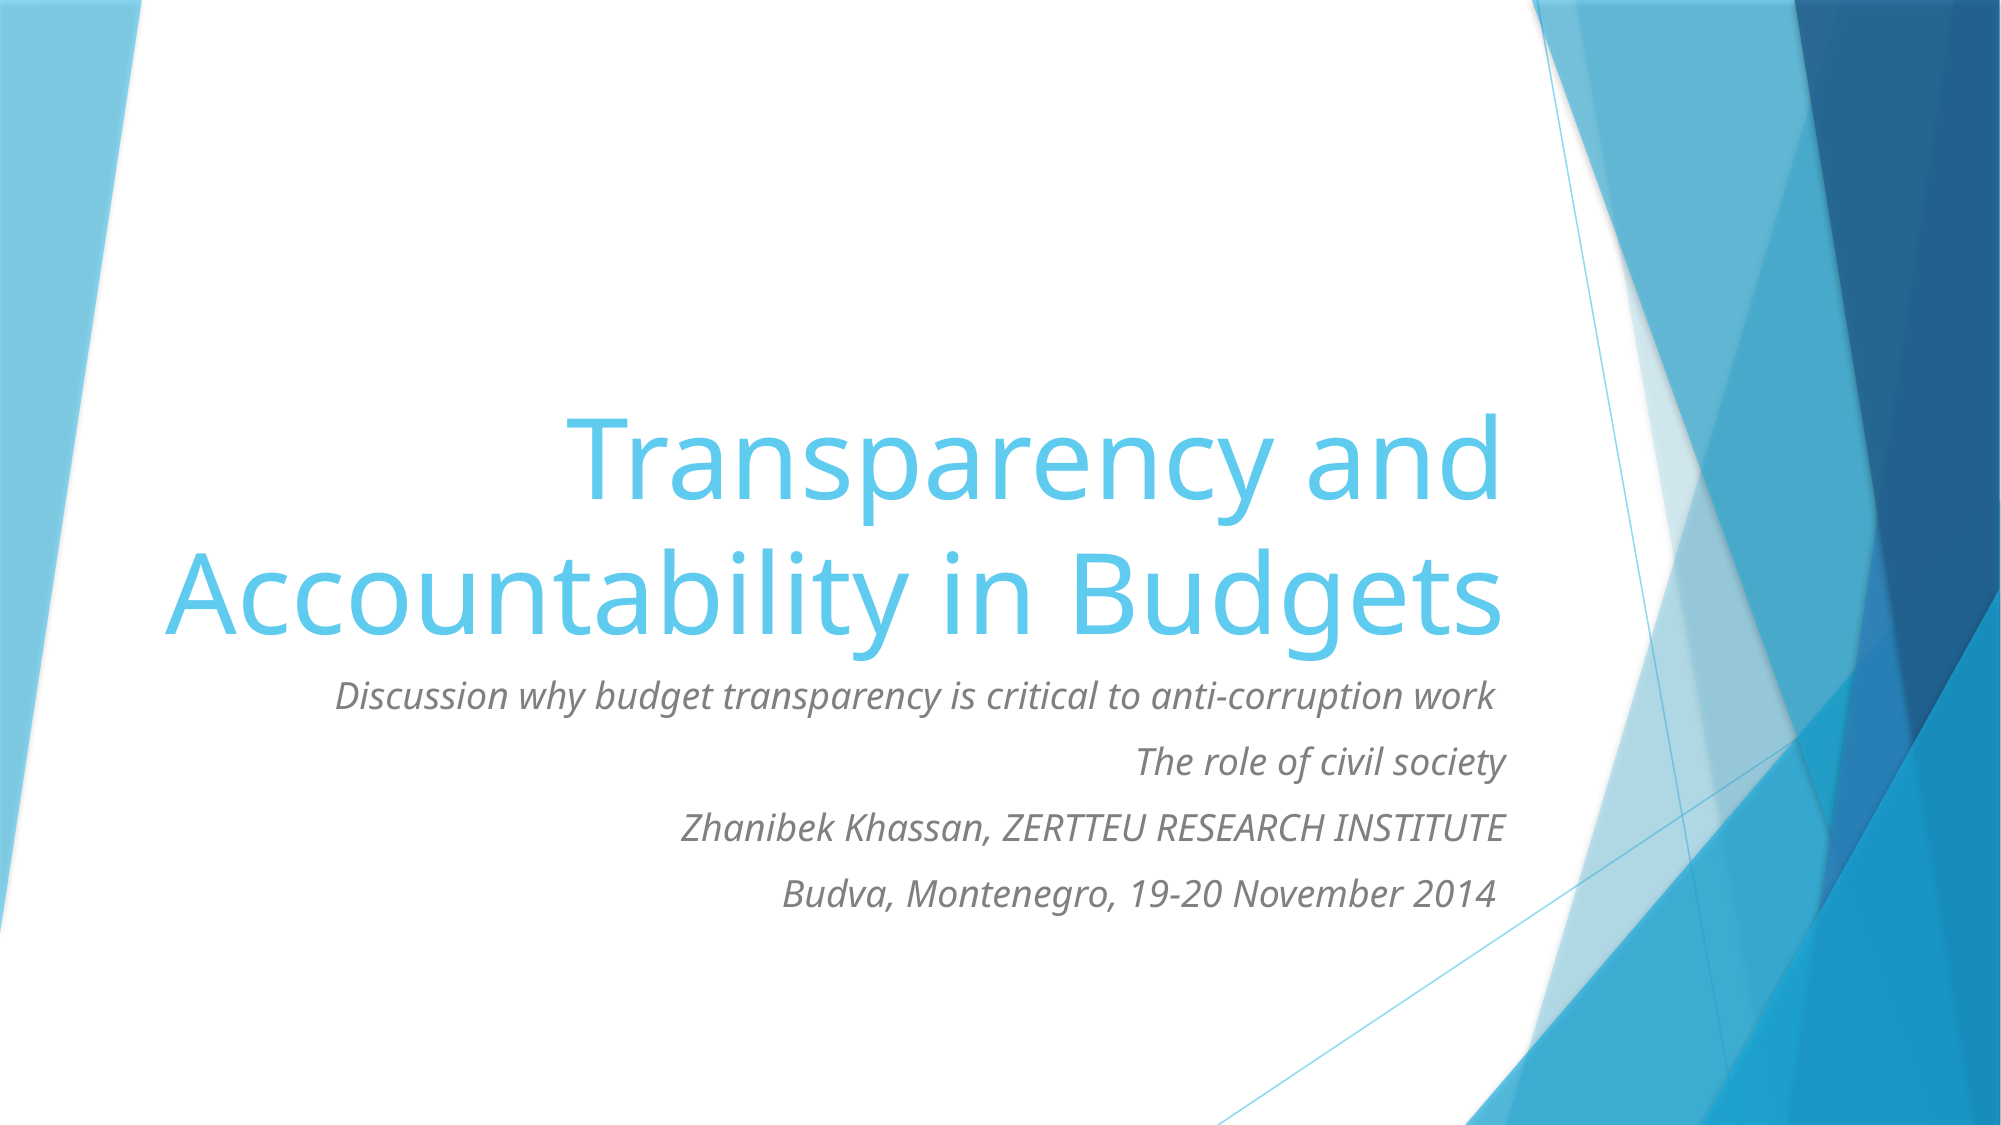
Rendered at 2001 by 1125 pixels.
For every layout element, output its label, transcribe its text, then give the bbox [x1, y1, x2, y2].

title Transparency and Accountability in Budgets [136, 394, 1522, 665]
subtitle Discussion why budget transparency is critical to anti-corruption work The role of civil society Zhanibek Khassan, ZERTTEU RESEARCH INSTITUTE Budva, Montenegro, 19-20 November 2014 [247, 664, 1522, 974]
